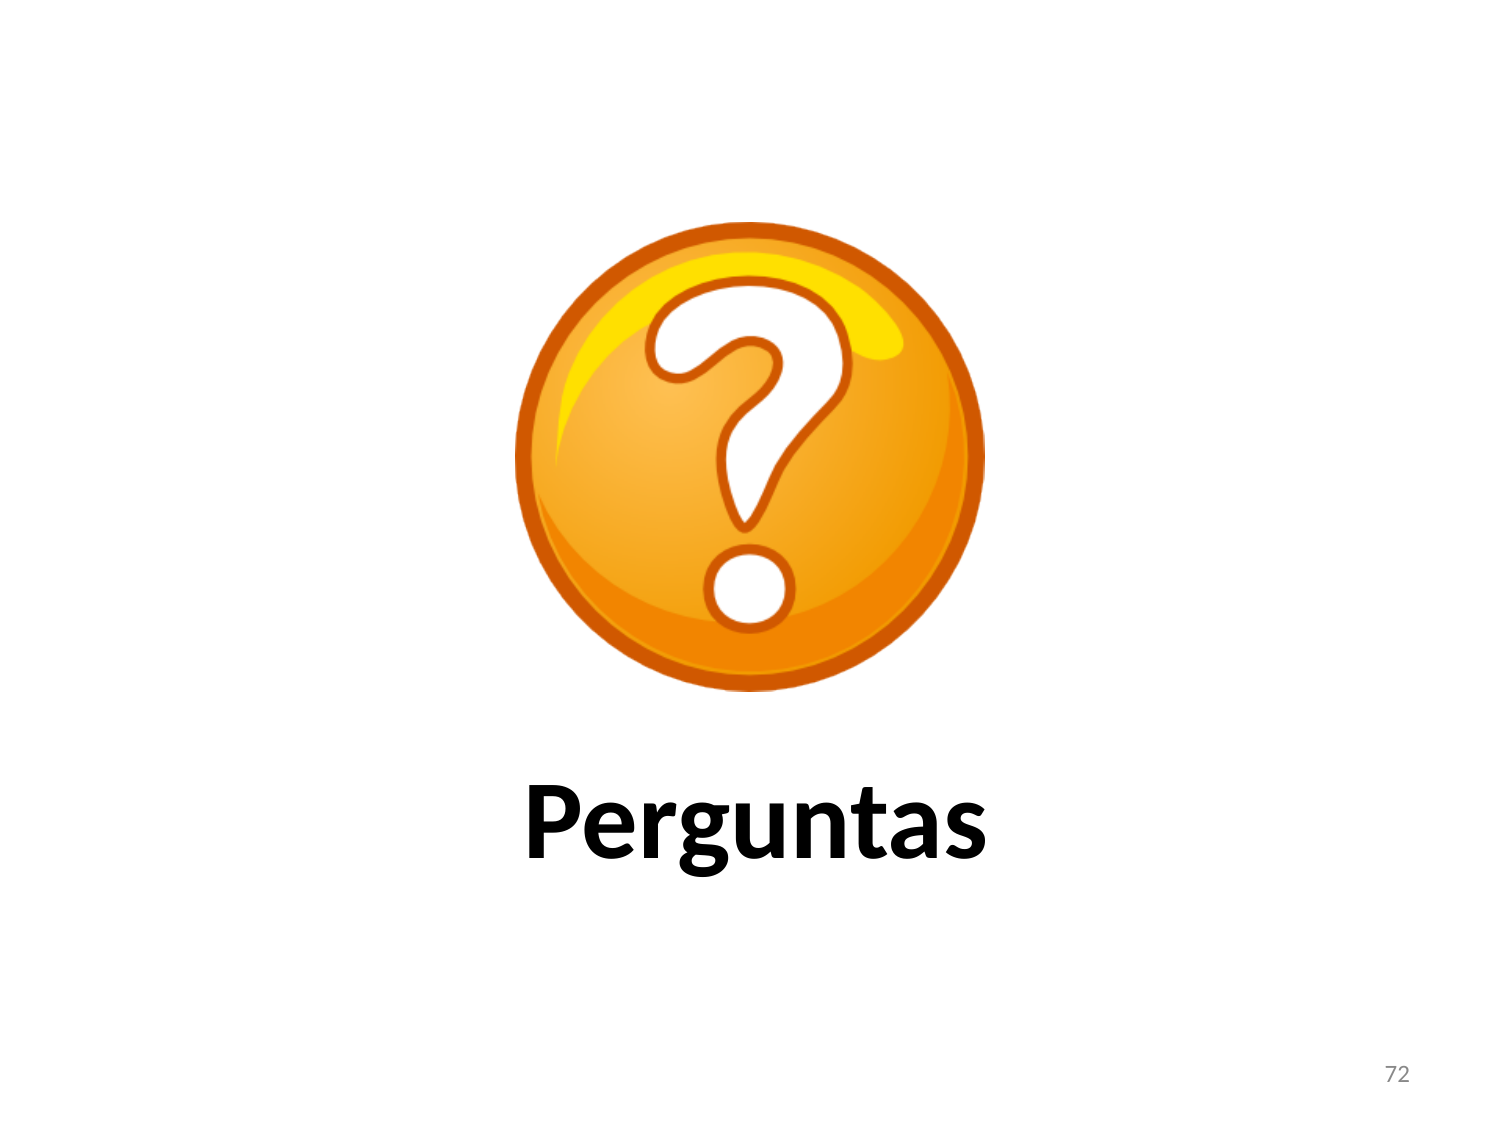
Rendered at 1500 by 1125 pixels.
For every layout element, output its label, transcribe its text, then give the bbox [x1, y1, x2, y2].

text_box Perguntas [509, 738, 1004, 888]
slide_number 72 [1074, 1042, 1425, 1103]
picture [515, 222, 985, 692]
